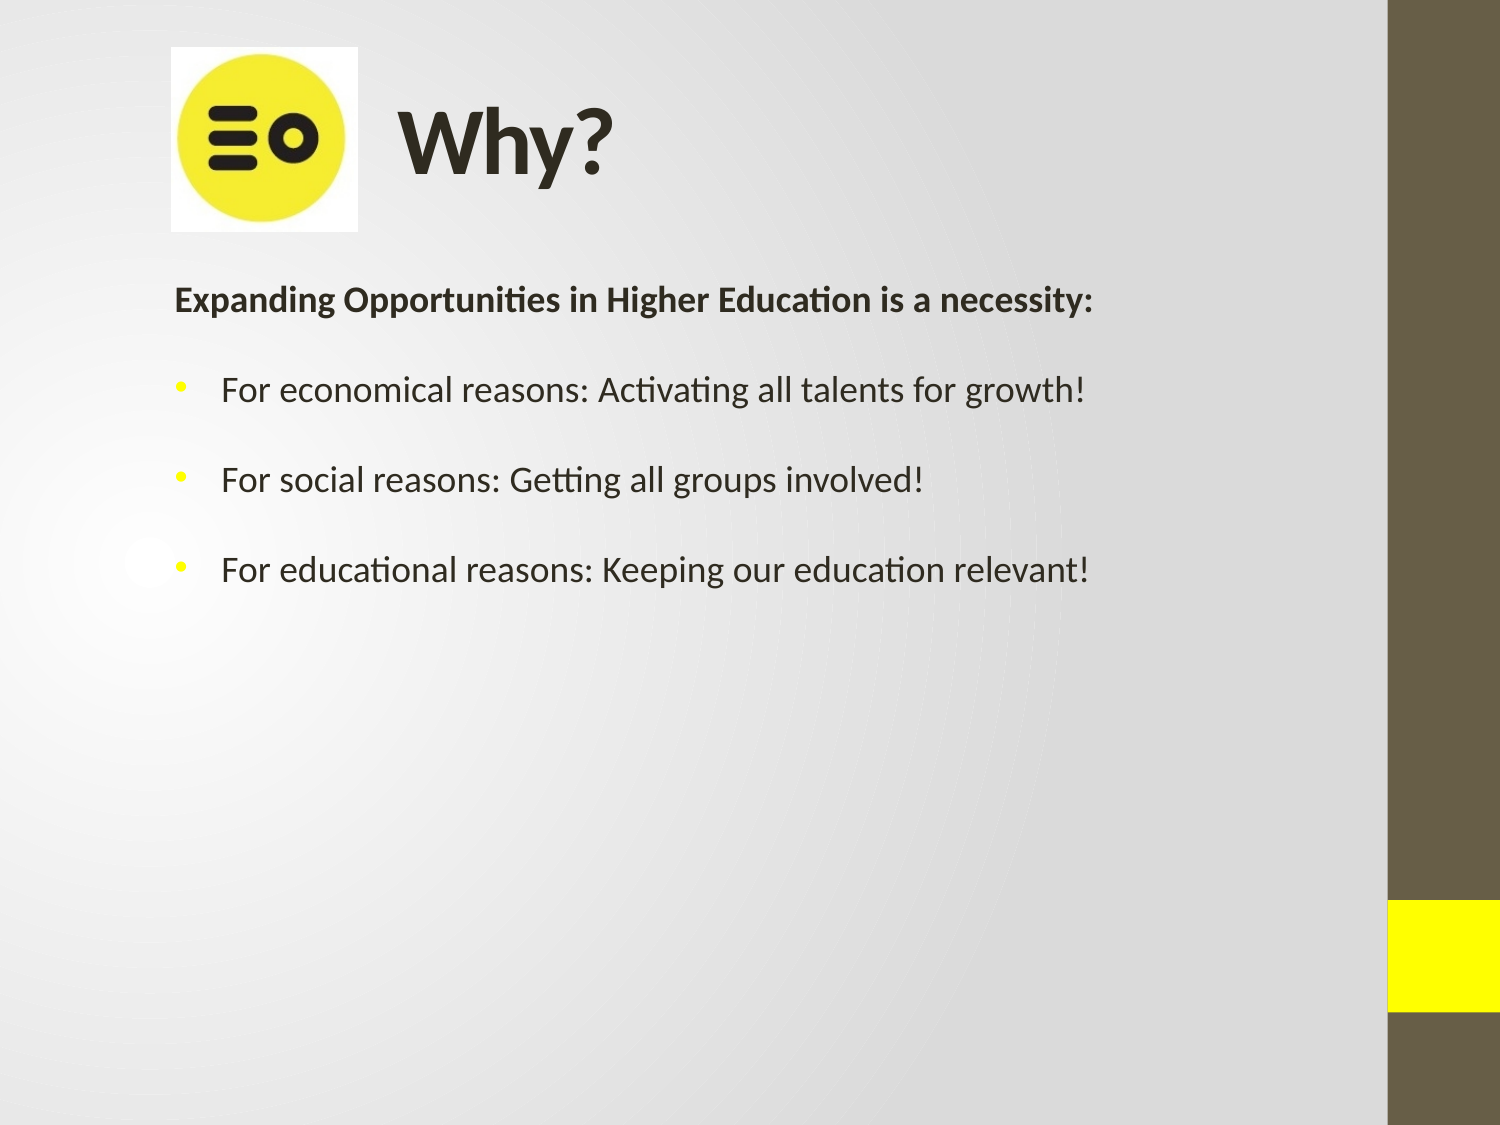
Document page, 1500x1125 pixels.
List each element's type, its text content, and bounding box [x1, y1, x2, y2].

title Why? [382, 42, 1388, 231]
text_box Expanding Opportunities in Higher Education is a necessity: For economical reasons: Activating all talents for growth! For social reasons: Getting all groups involved! For educational reasons: Keeping our education relevant! [159, 267, 1110, 732]
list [170, 46, 359, 233]
